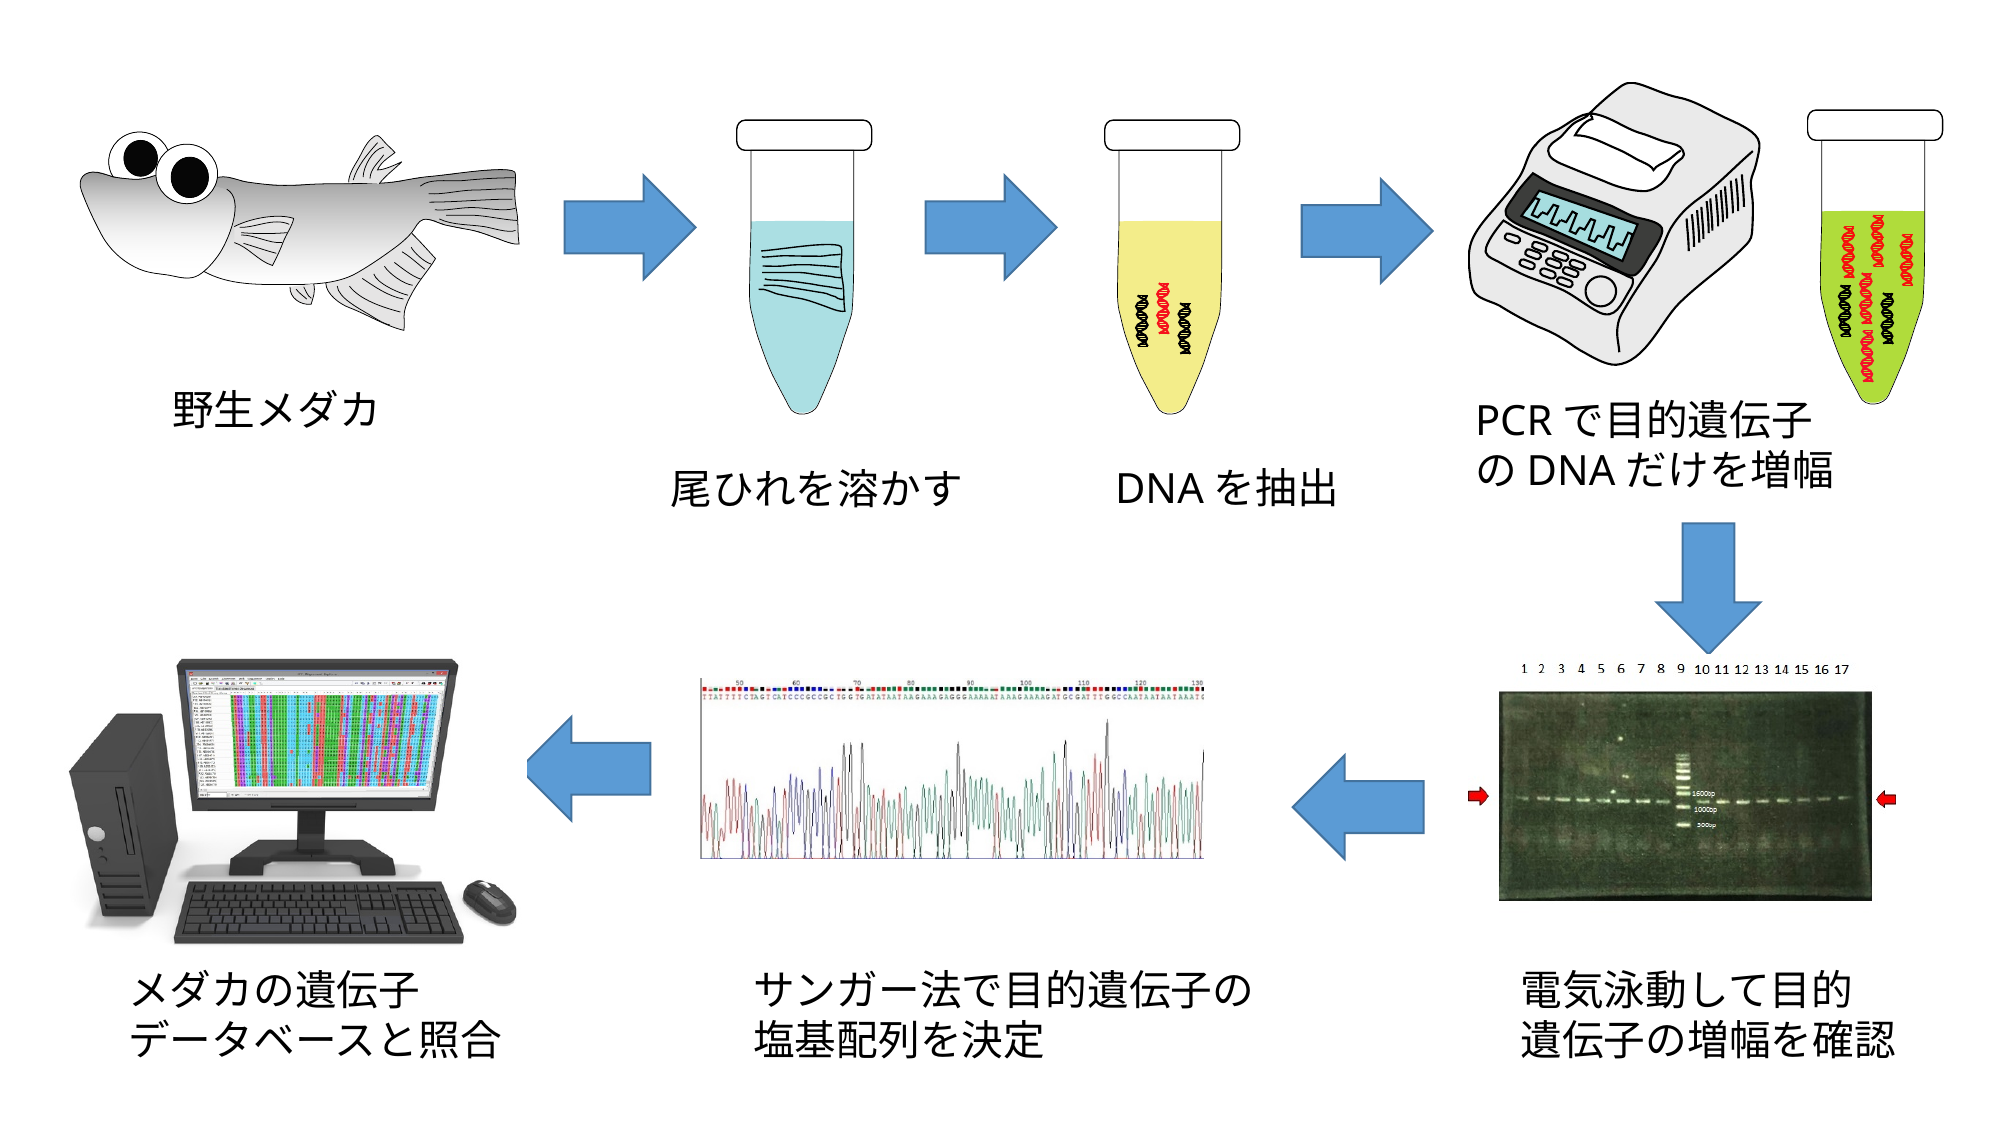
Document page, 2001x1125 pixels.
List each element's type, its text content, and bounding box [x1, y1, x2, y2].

text_box [527, 714, 652, 824]
text_box メダカの遺伝子 データベースと照合 [113, 989, 517, 1072]
picture [79, 131, 520, 331]
text_box 尾ひれを溶かす [655, 455, 978, 521]
text_box [563, 173, 697, 282]
picture [58, 625, 527, 989]
picture [1468, 82, 1761, 367]
text_box PCRで目的遺伝子 のDNAだけを増幅 [1460, 386, 1850, 502]
text_box [924, 173, 1059, 282]
text_box [1291, 752, 1425, 862]
picture [1104, 119, 1241, 415]
picture [1468, 654, 1896, 920]
text_box DNAを抽出 [1100, 454, 1354, 519]
text_box [1654, 522, 1763, 654]
text_box 野生メダカ [157, 376, 396, 442]
picture [736, 119, 873, 415]
text_box [1300, 176, 1435, 286]
picture [700, 678, 1204, 859]
text_box 電気泳動して目的 遺伝子の増幅を確認 [1505, 956, 1912, 1072]
picture [1806, 109, 1944, 405]
text_box サンガー法で目的遺伝子の 塩基配列を決定 [738, 956, 1270, 1072]
